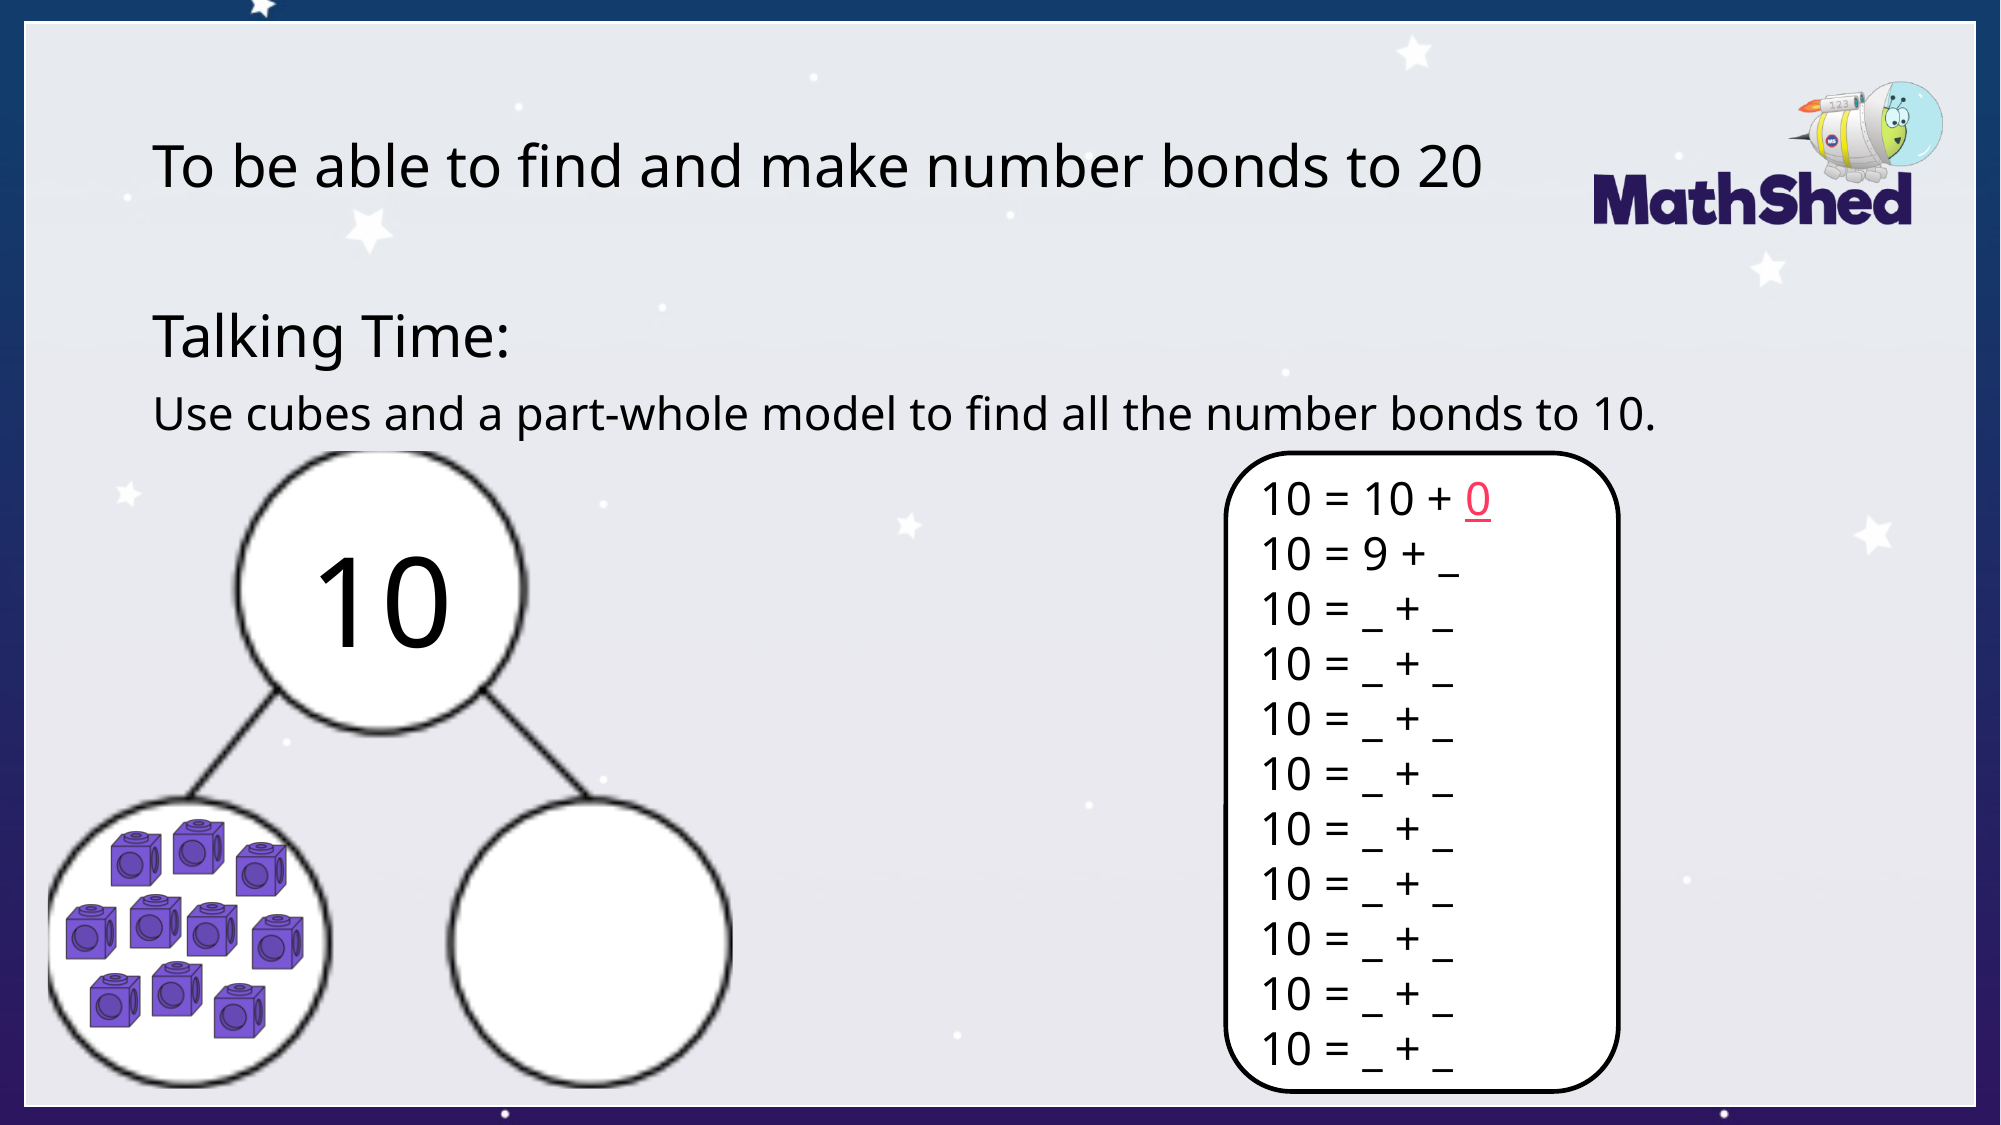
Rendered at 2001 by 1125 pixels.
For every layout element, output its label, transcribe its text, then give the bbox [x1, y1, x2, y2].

text_box 10 = 10 + 0 10 = 9 + _ 10 = _ + _ 10 = _ + _ 10 = _ + _ 10 = _ + _ 10 = _ + _ 10 = _ + _ 10 = _ + _ 10 = _ + _ 10 = _ + _ [1224, 451, 1620, 1093]
picture [0, 0, 2001, 1125]
title To be able to find and make number bonds to 20 [137, 59, 1578, 278]
list Talking Time: Use cubes and a part-whole model to find all the number bonds to 10. [137, 299, 1863, 1014]
